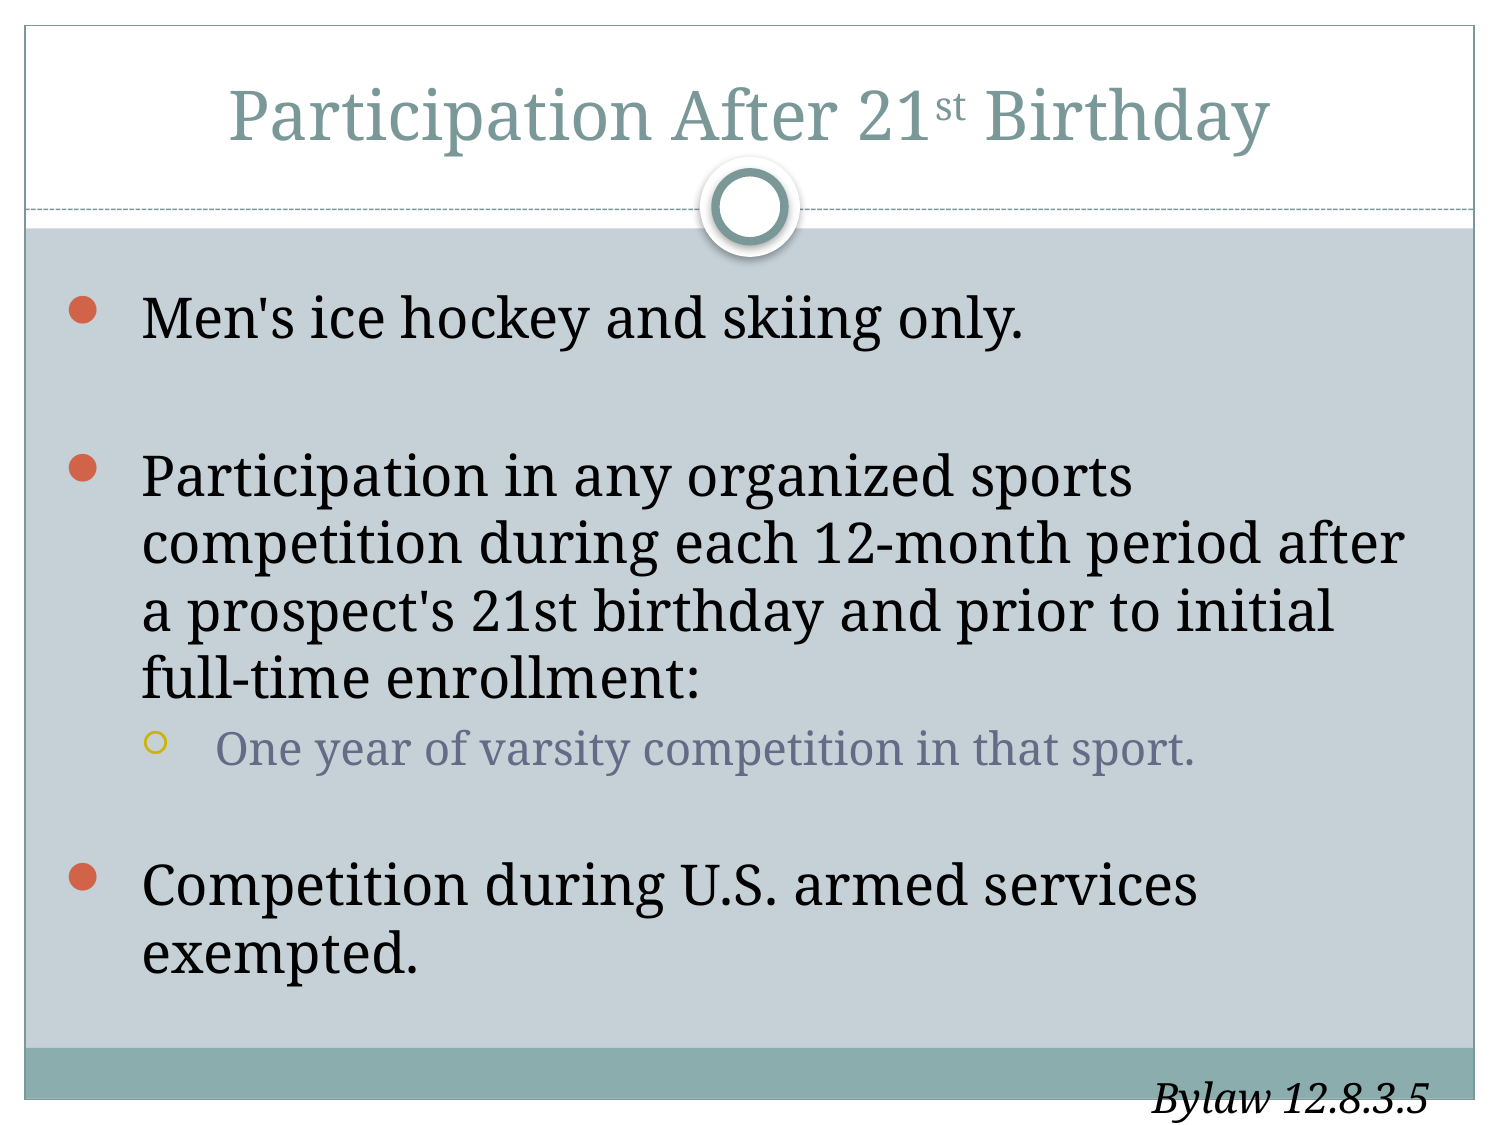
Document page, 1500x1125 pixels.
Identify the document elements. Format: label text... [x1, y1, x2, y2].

list Men's ice hockey and skiing only. Participation in any organized sports competition during each 12-month period after a prospect's 21st birthday and prior to initial full-time enrollment: One year of varsity competition in that sport. Competition during U.S. armed services exempted. Bylaw 12.8.3.5 [50, 275, 1445, 1025]
title Participation After 21st Birthday [49, 37, 1450, 162]
